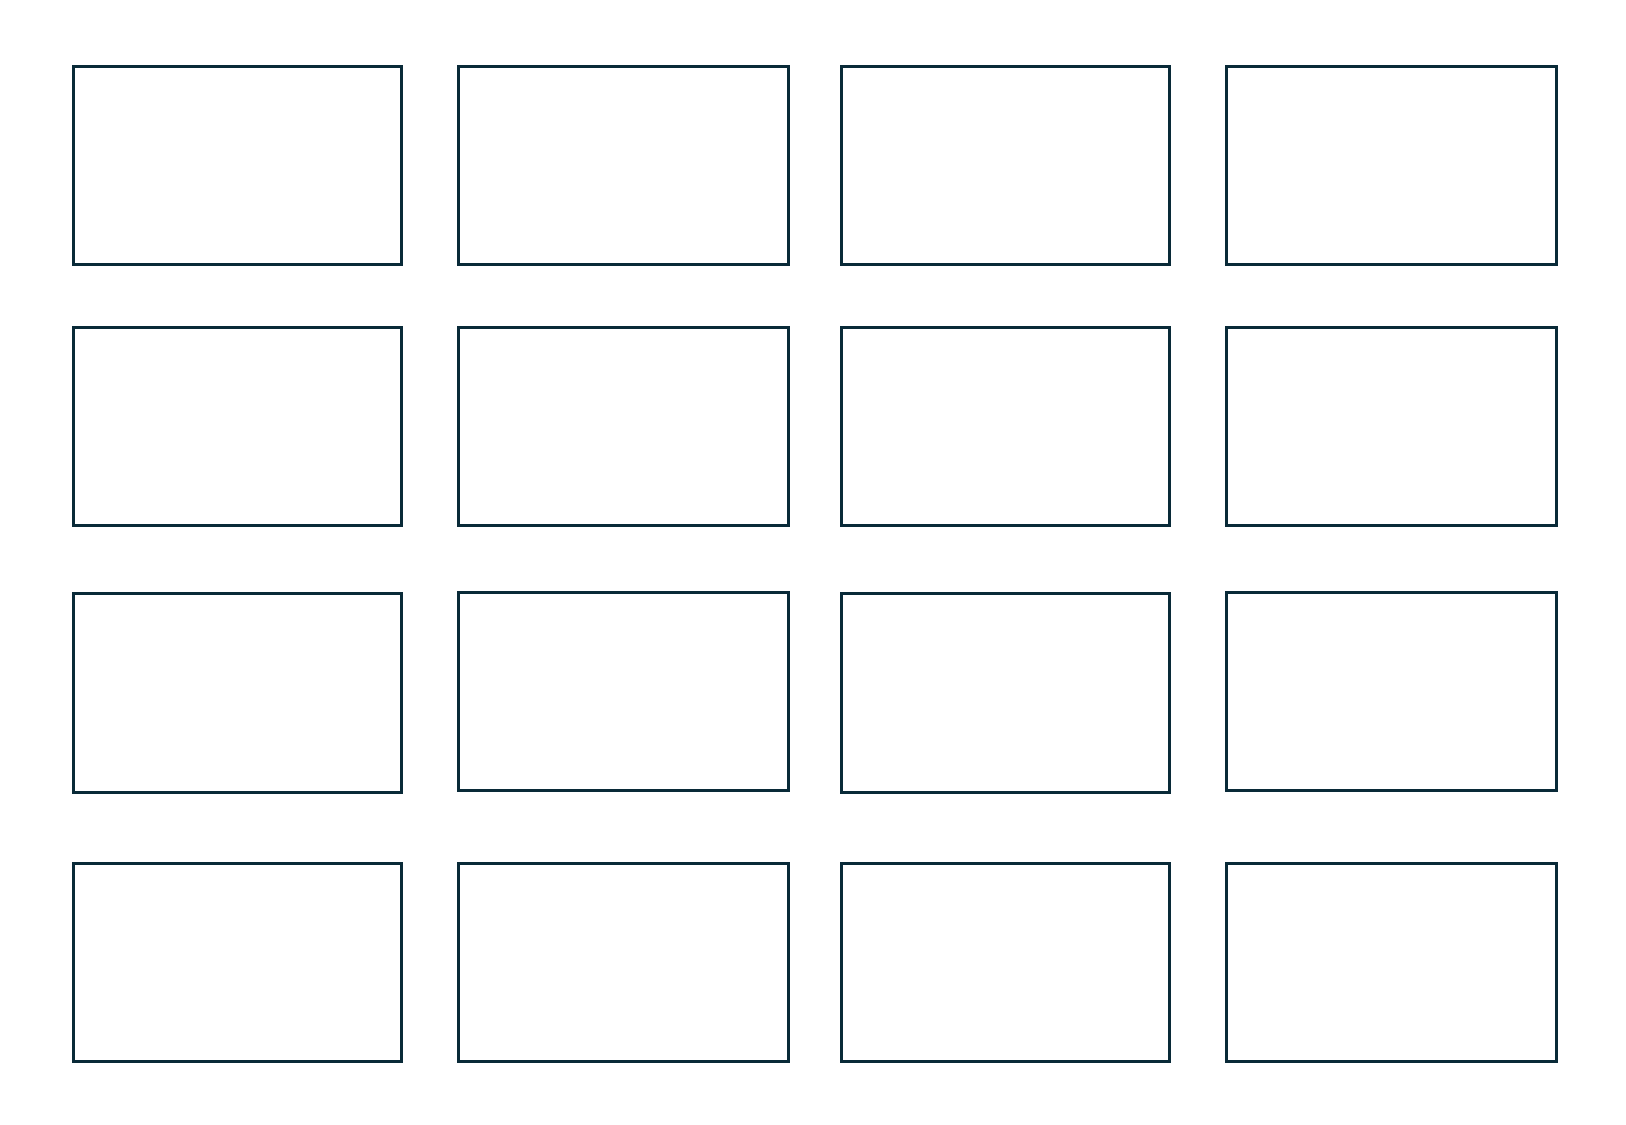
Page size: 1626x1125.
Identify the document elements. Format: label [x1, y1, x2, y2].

text_box [72, 862, 403, 1063]
text_box [1225, 862, 1558, 1063]
text_box [457, 326, 790, 527]
text_box [457, 862, 790, 1063]
text_box [840, 326, 1171, 527]
text_box [72, 326, 403, 527]
text_box [840, 862, 1171, 1063]
text_box [72, 592, 403, 794]
text_box [1225, 591, 1558, 792]
text_box [840, 592, 1171, 794]
text_box [1225, 326, 1558, 527]
text_box [1225, 65, 1558, 266]
text_box [72, 65, 403, 266]
text_box [457, 65, 790, 266]
text_box [840, 65, 1171, 266]
text_box [457, 591, 790, 792]
